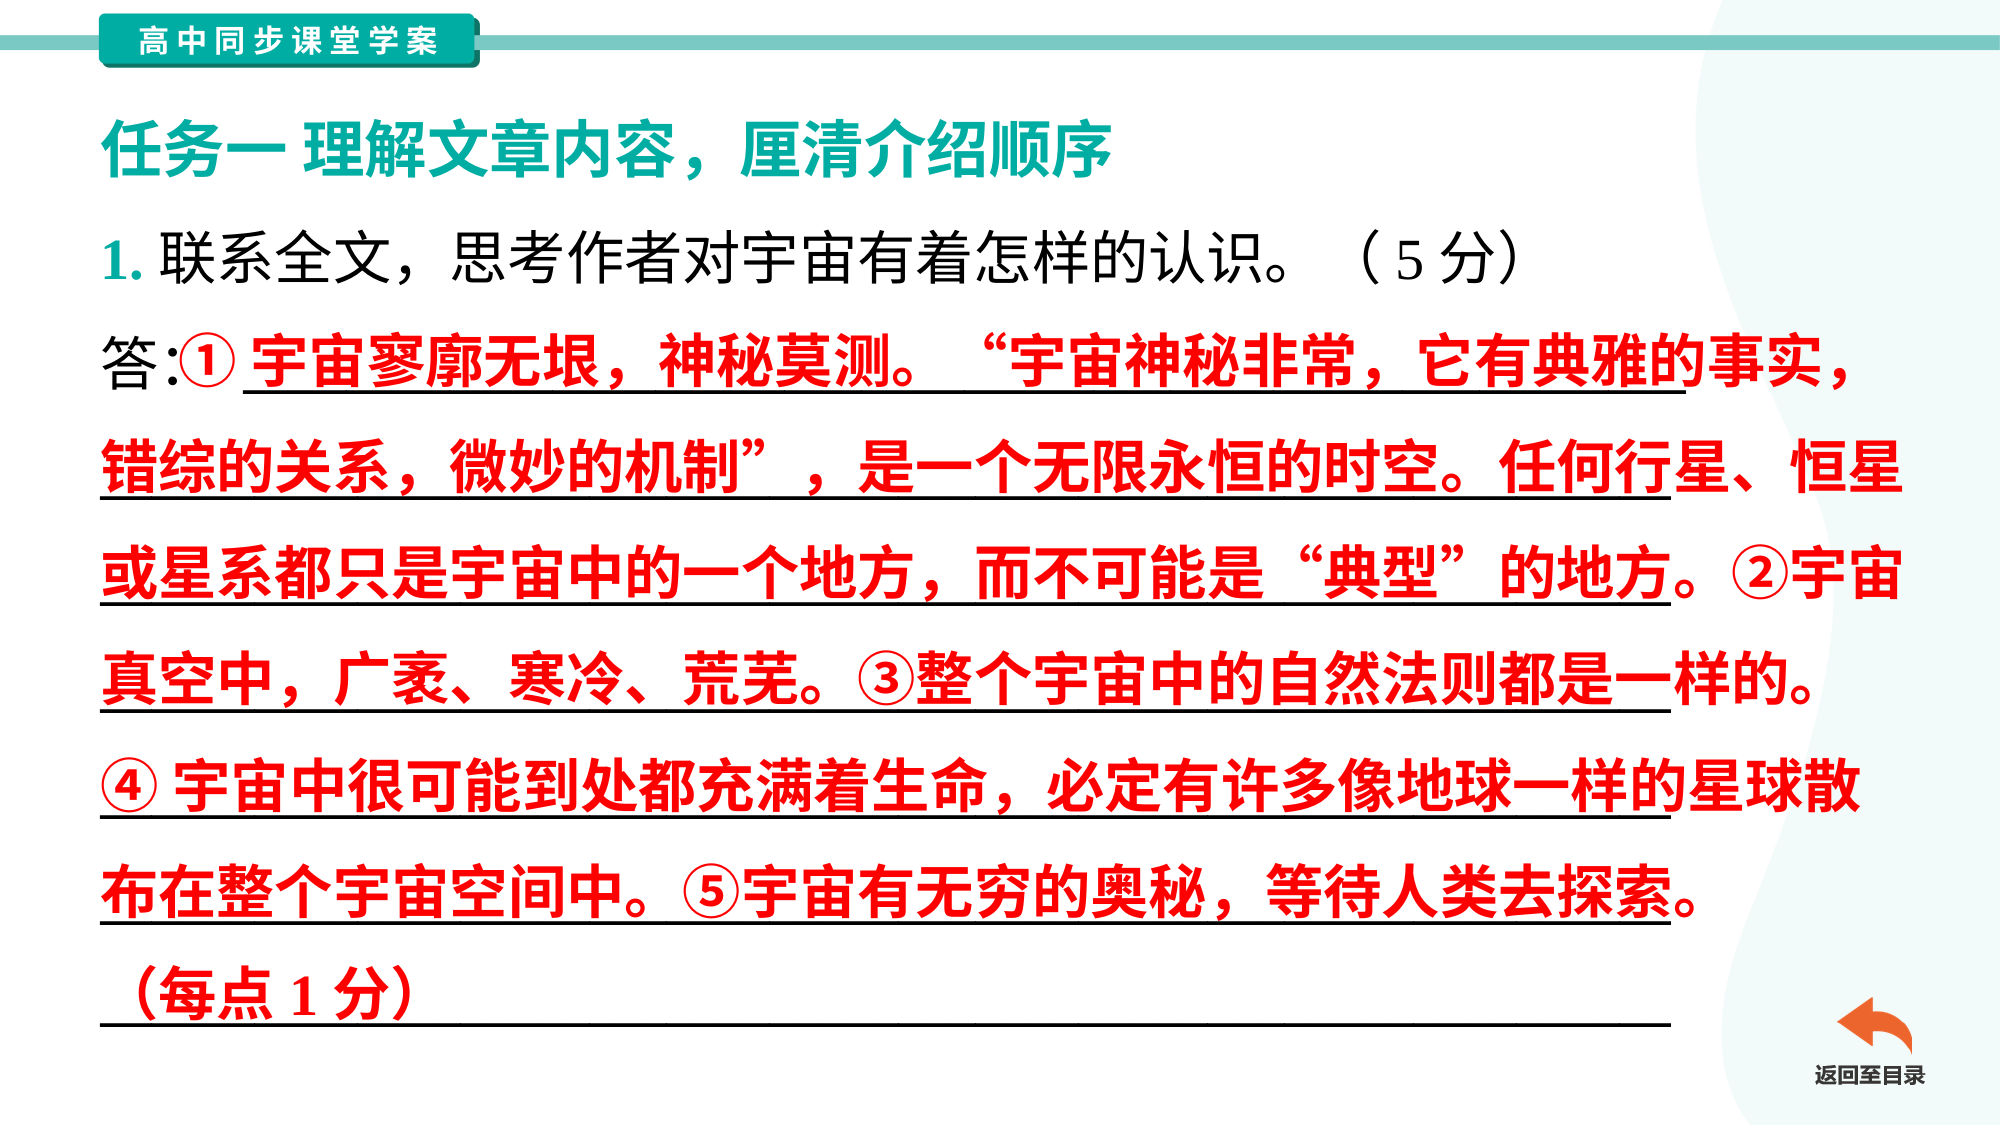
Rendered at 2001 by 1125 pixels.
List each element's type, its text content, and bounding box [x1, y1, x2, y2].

text_box 任务一 理解文章内容，厘清介绍顺序 [100, 76, 1899, 184]
text_box 1.联系全文，思考作者对宇宙有着怎样的认识。（5分） 答： ________________________________________________________ _____________________________________________________________ _____________________________________________________________ _____________________________________________________________ _____________________________________________________________ _____________________________________________________________ _____________________________________________________________ [100, 184, 1899, 287]
text_box ①宇宙寥廓无垠，神秘莫测。“宇宙神秘非常，它有典雅的事实， 错综的关系，微妙的机制”，是一个无限永恒的时空。任何行星、恒星 或星系都只是宇宙中的一个地方，而不可能是“典型”的地方。②宇宙 真空中，广袤、寒冷、荒芜。③整个宇宙中的自然法则都是一样的。 ④宇宙中很可能到处都充满着生命，必定有许多像地球一样的星球散 布在整个宇宙空间中。⑤宇宙有无穷的奥秘，等待人类去探索。 （每点1分） [100, 287, 1899, 1016]
picture [0, 0, 2000, 1125]
